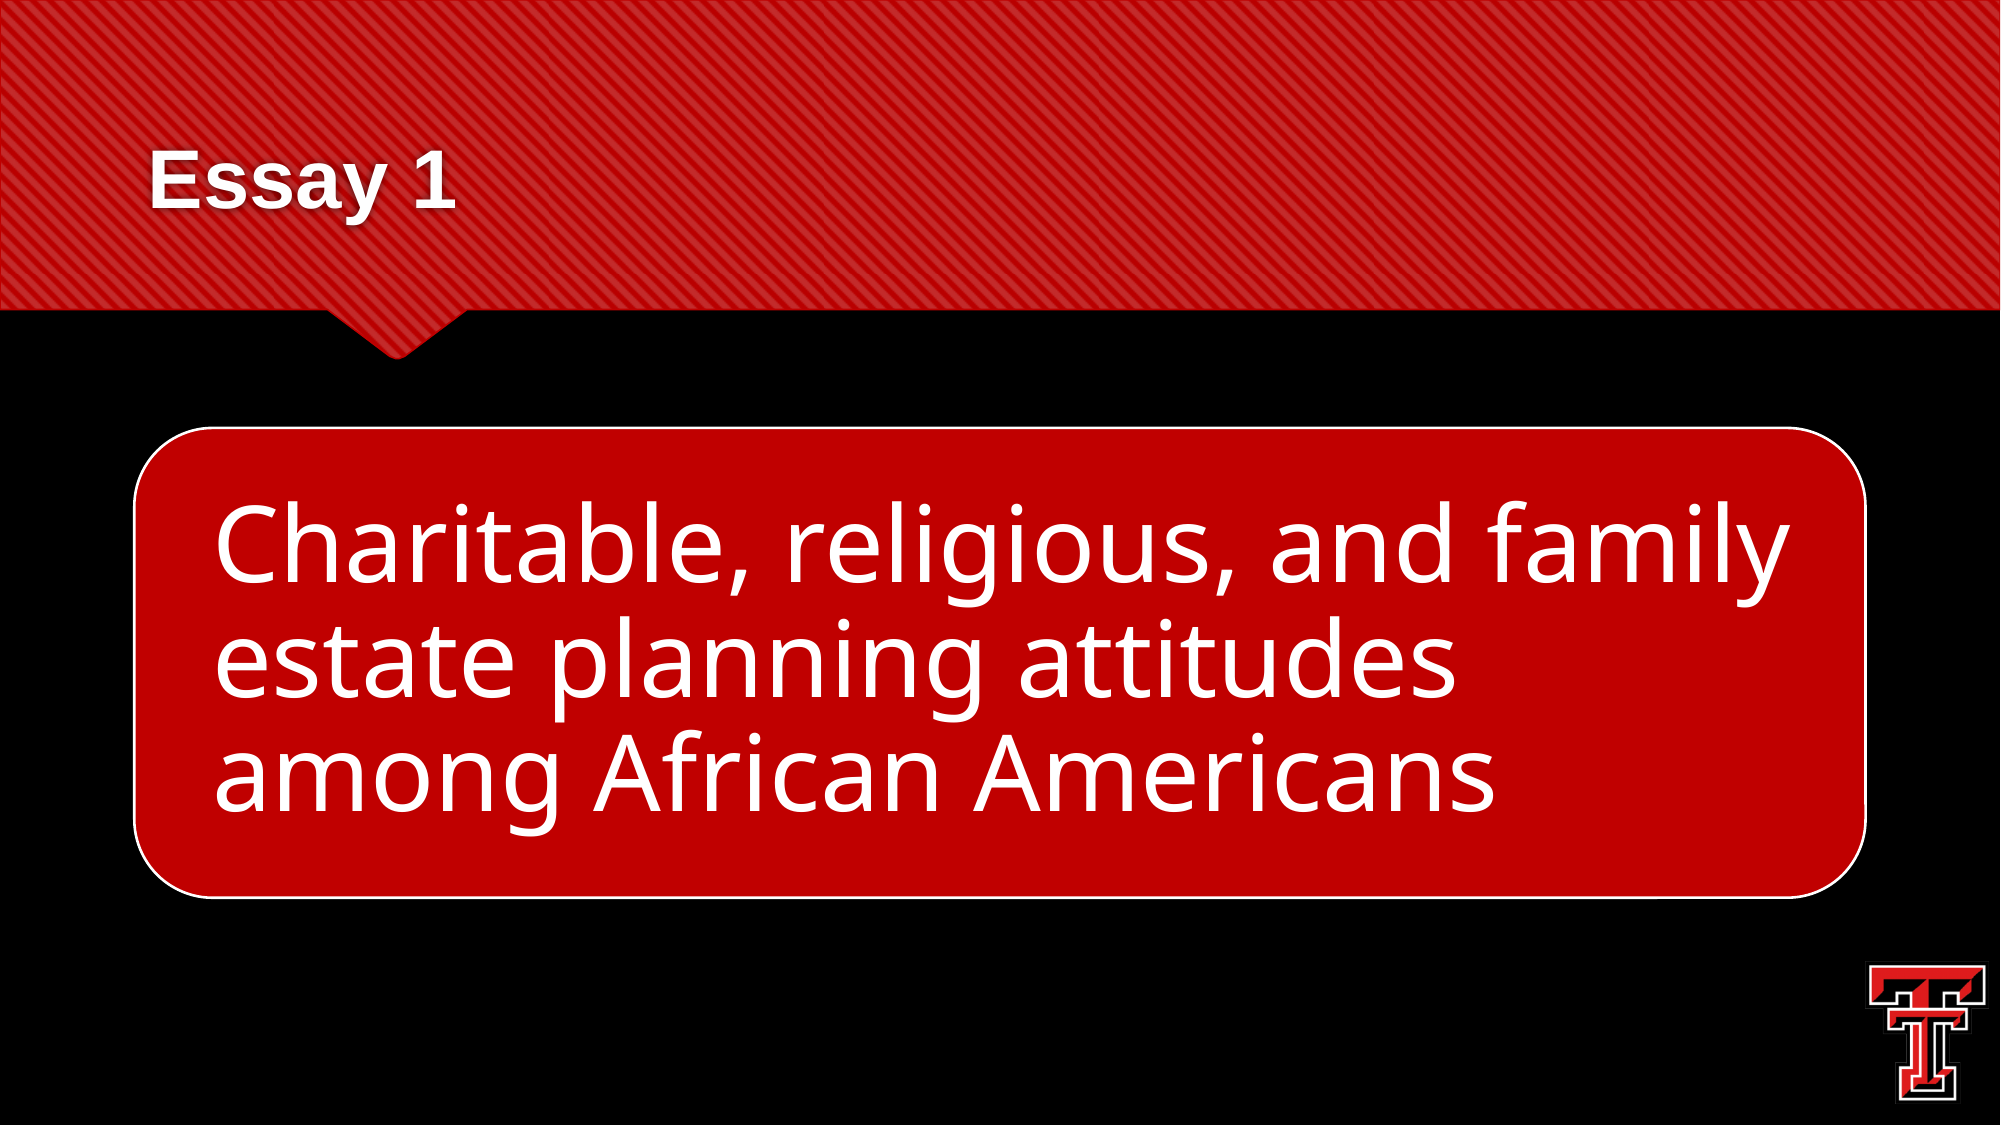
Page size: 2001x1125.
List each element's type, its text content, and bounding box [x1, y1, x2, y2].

title Essay 1 [132, 73, 1868, 233]
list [134, 364, 1866, 962]
picture [1865, 960, 1989, 1105]
